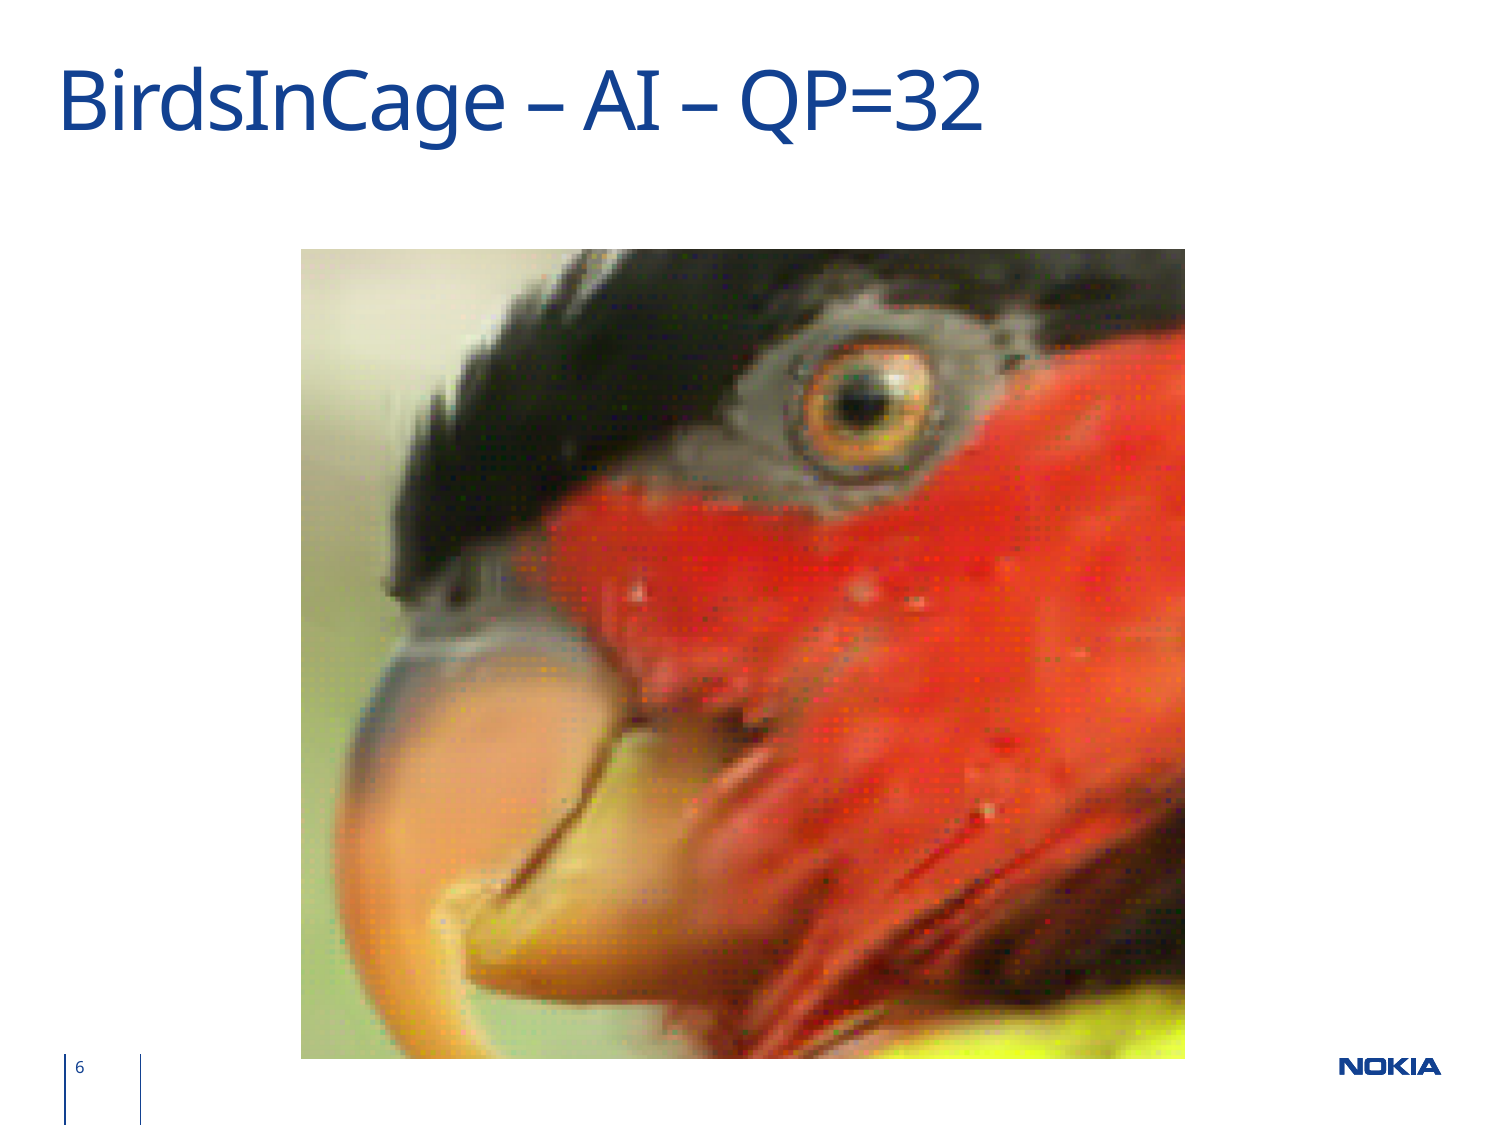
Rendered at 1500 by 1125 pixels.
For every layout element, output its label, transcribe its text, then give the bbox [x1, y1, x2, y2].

title BirdsInCage – AI – QP=32 [56, 47, 1433, 149]
slide_number 6 [75, 1057, 124, 1079]
picture [300, 248, 1186, 1059]
